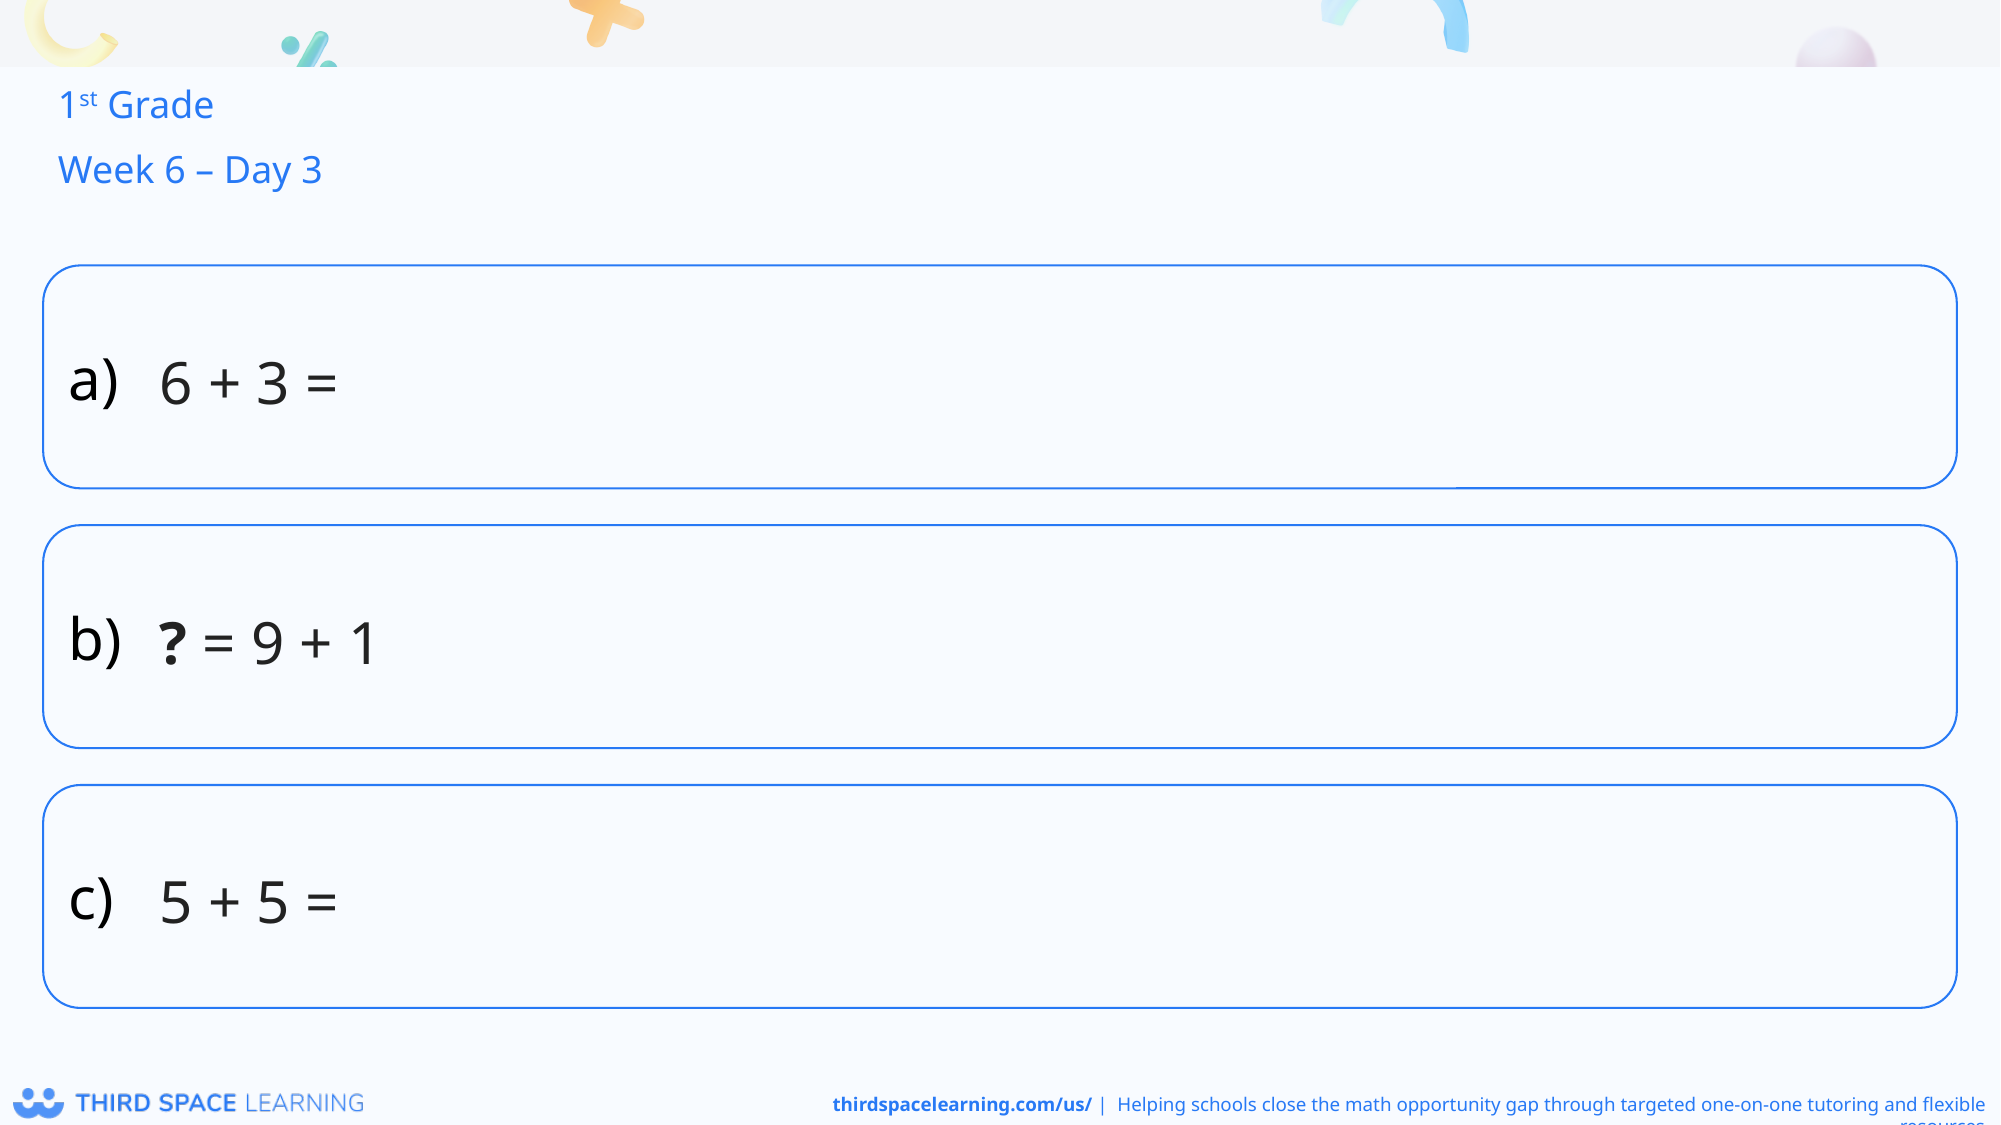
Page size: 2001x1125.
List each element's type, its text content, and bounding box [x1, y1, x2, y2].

list 6 + 3 = [144, 288, 1922, 474]
list ? = 9 + 1 [144, 548, 1922, 734]
picture [13, 1088, 365, 1119]
text_box 1st Grade Week 6 – Day 3 [43, 73, 509, 212]
list 5 + 5 = [144, 807, 1922, 994]
picture [0, 0, 2000, 67]
